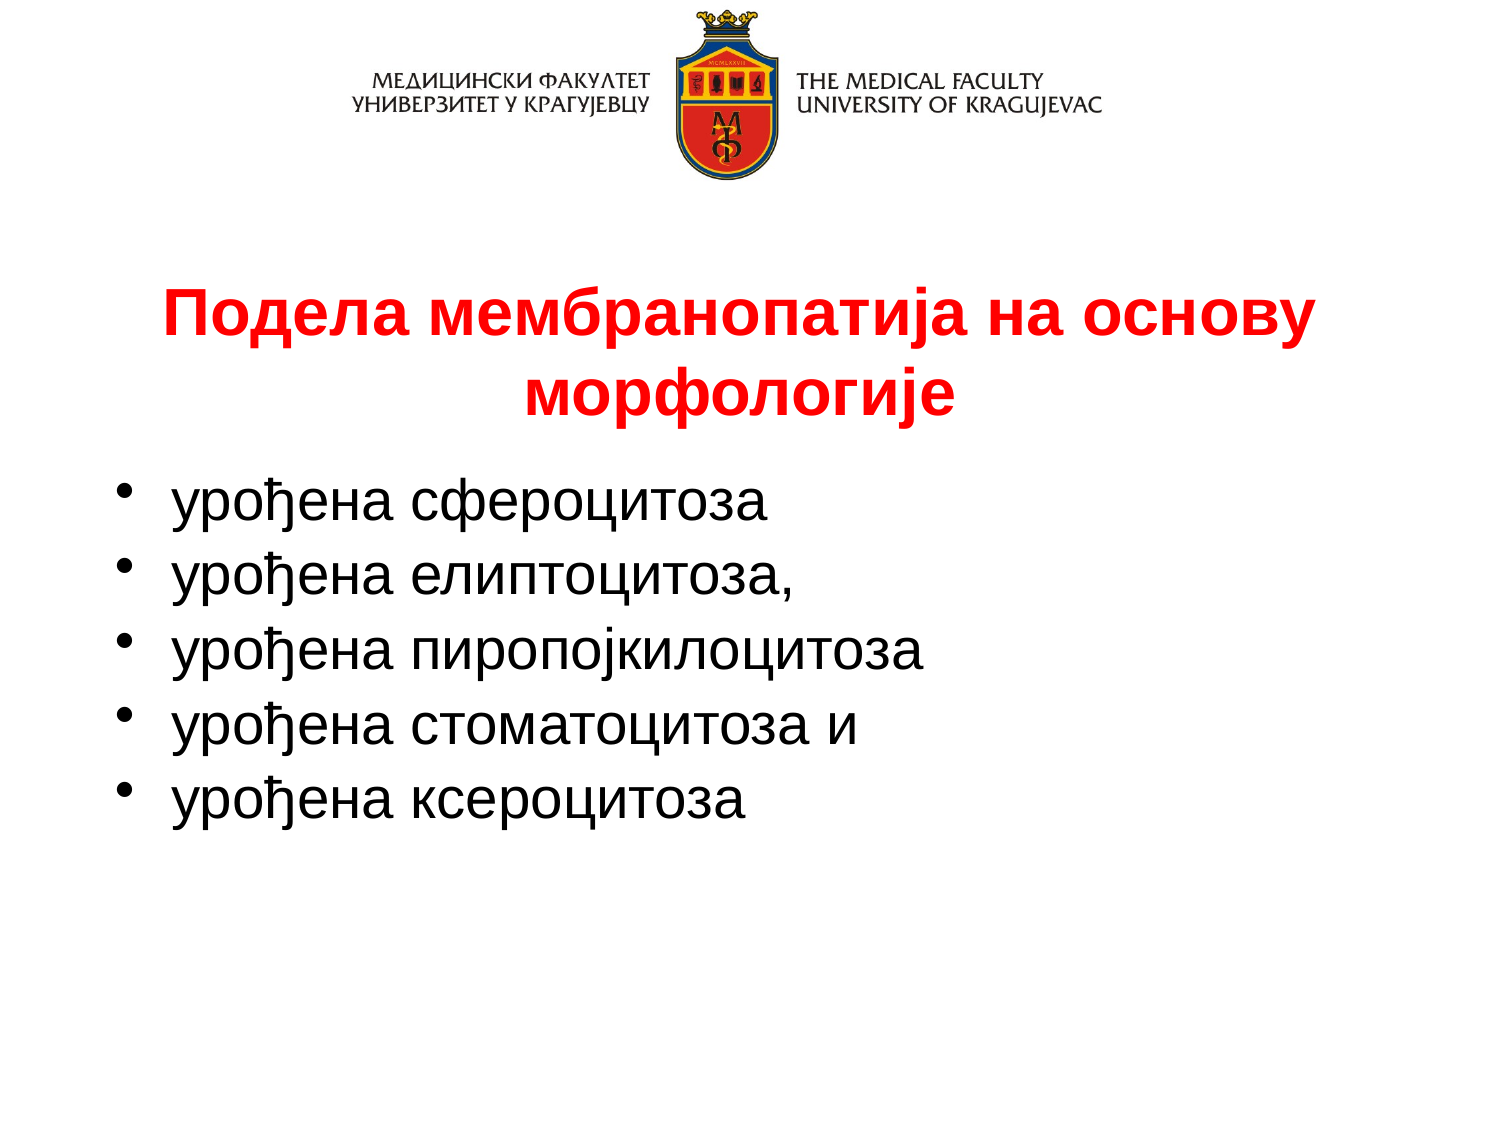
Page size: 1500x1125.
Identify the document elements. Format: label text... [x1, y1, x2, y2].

picture [328, 0, 1125, 191]
title Подела мембранопатија на основу морфологије [64, 255, 1416, 444]
list урођена сфероцитоза урођена елиптоцитоза, урођена пиропојкилоцитоза урођена стоматоцитоза и урођена ксероцитоза [99, 462, 1451, 851]
